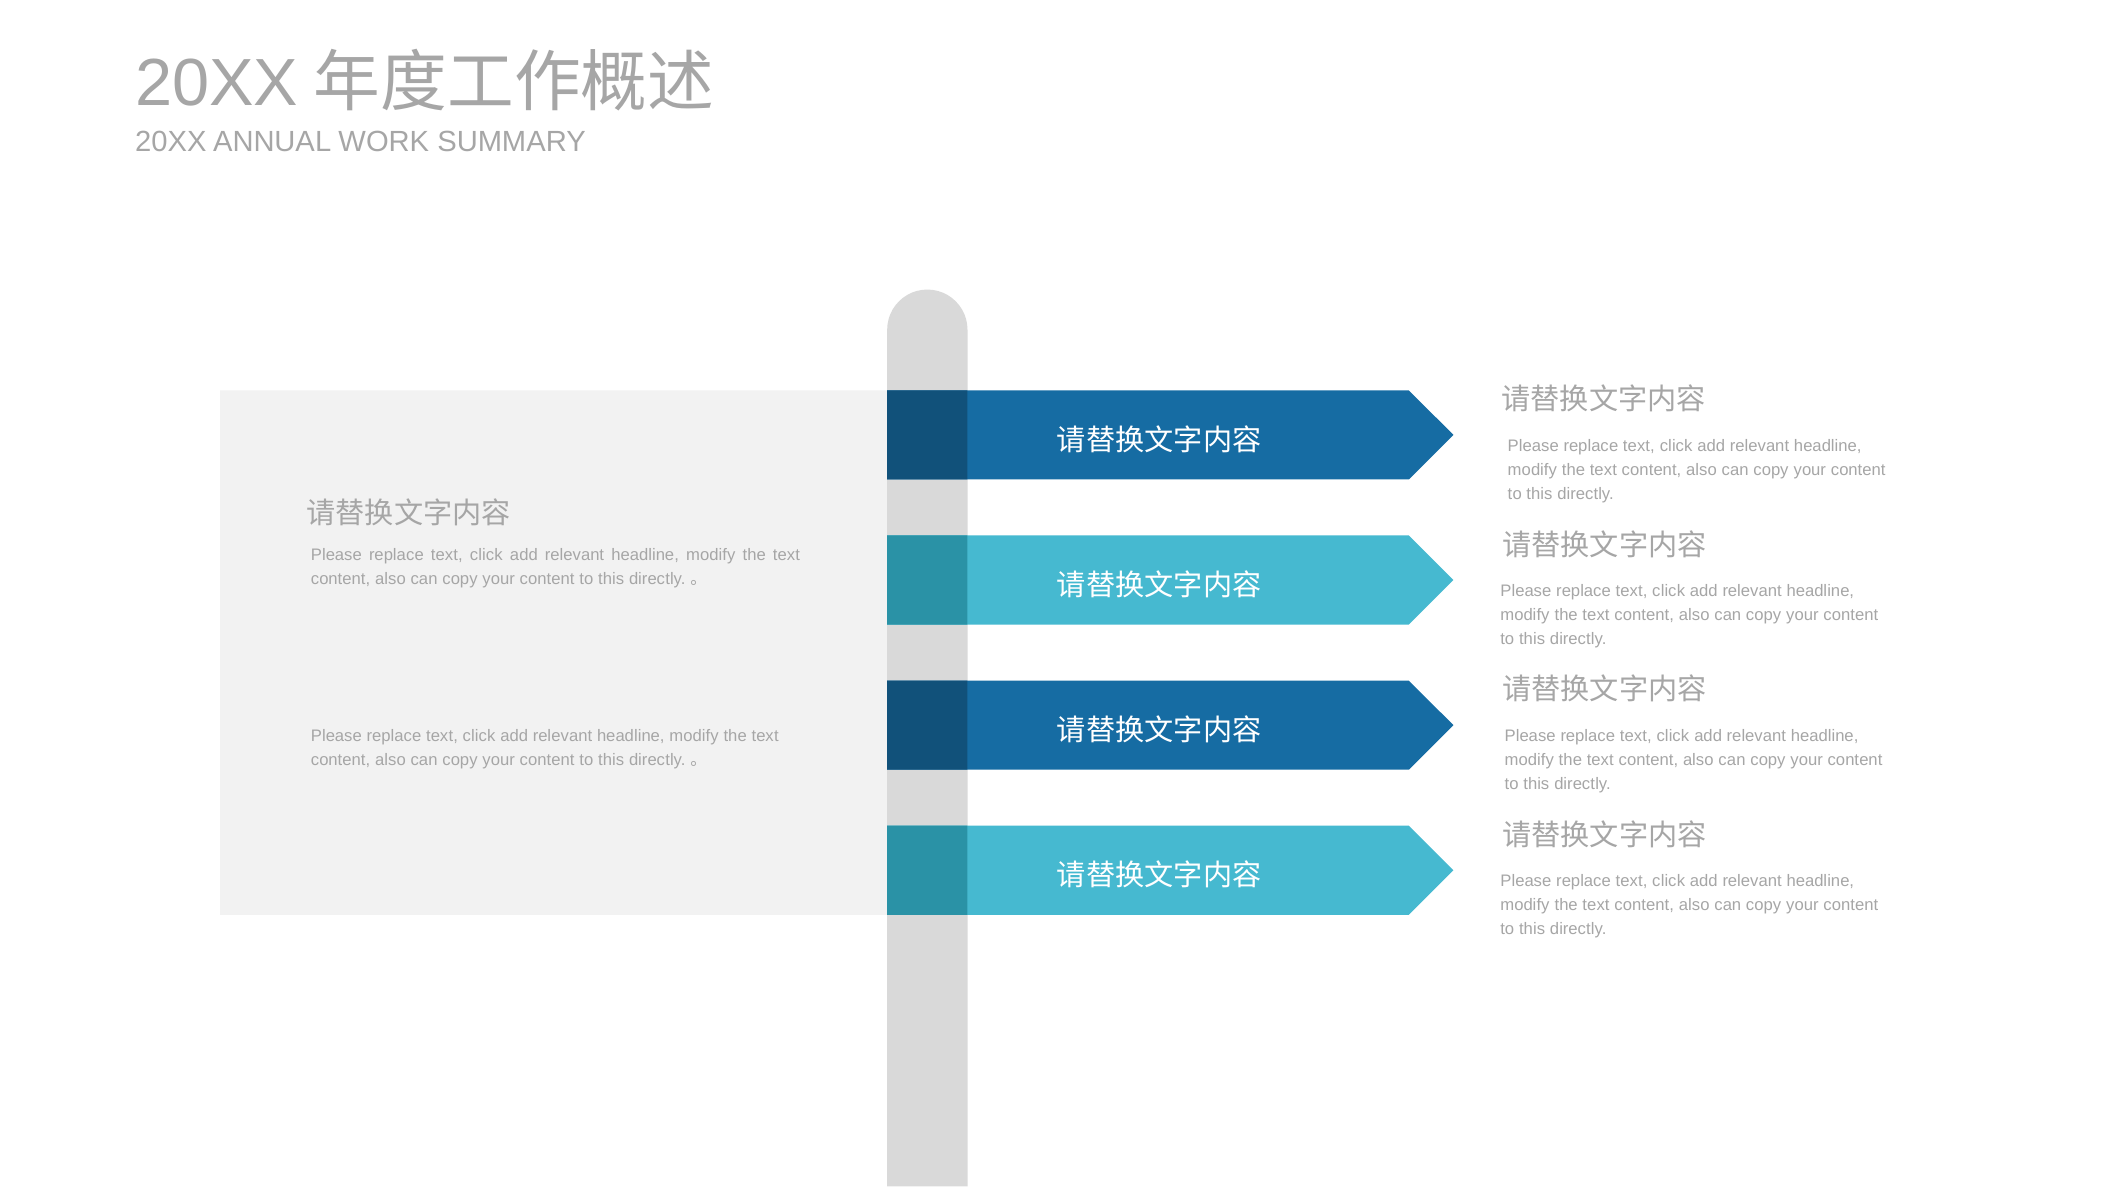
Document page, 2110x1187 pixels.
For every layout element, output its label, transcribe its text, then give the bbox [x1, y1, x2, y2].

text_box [887, 825, 1454, 915]
text_box 20XX年度工作概述 [135, 38, 783, 119]
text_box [887, 680, 1454, 770]
text_box [886, 915, 969, 1187]
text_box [1485, 801, 1896, 945]
text_box [887, 770, 969, 825]
text_box [886, 288, 969, 390]
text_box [1485, 656, 1900, 800]
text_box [887, 535, 1454, 625]
text_box [887, 480, 969, 535]
text_box [887, 625, 969, 680]
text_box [1485, 366, 1903, 510]
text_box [220, 390, 887, 915]
text_box 20XX ANNUAL WORK SUMMARY [135, 122, 596, 158]
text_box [887, 390, 1454, 480]
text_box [1485, 511, 1896, 655]
